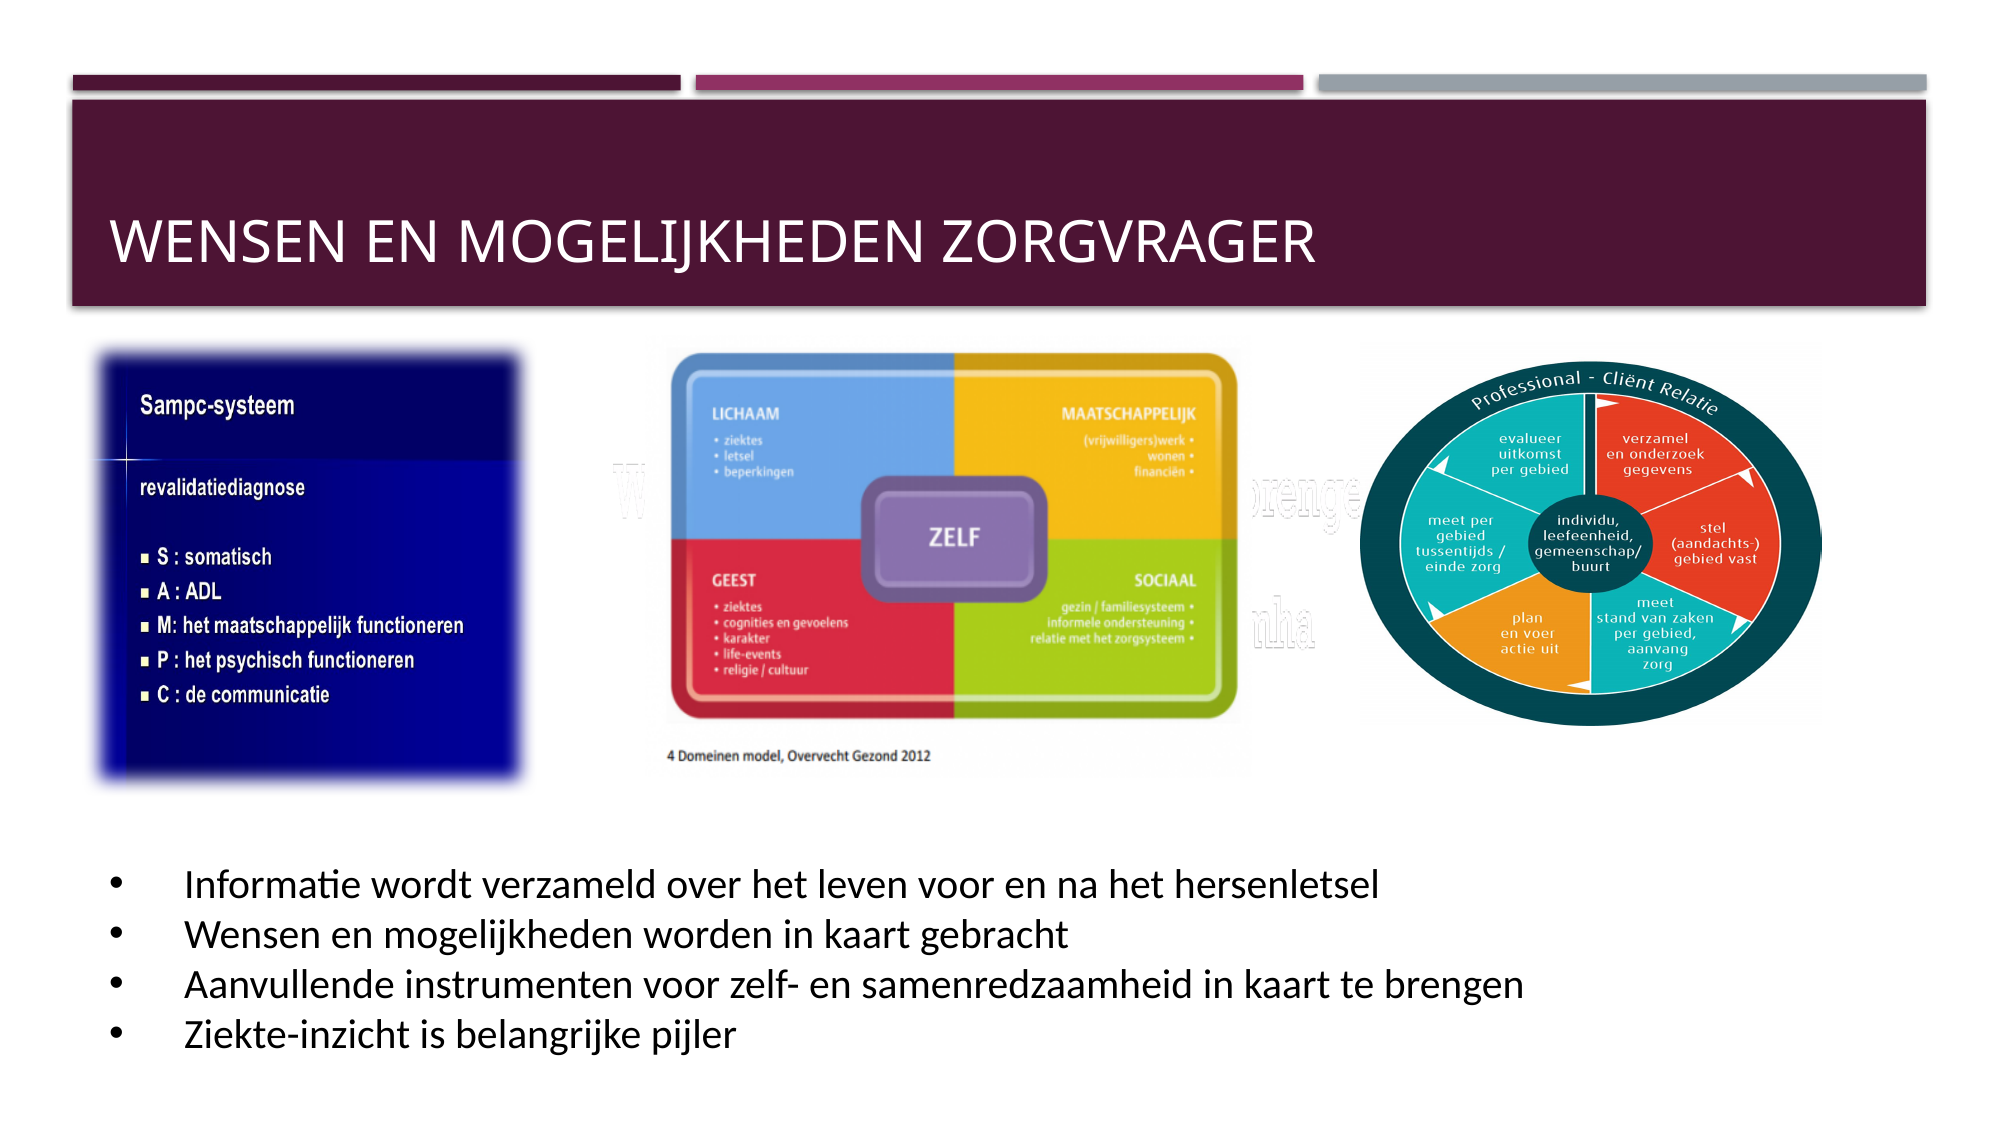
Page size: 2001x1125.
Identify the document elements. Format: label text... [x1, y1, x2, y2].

text_box Informatie wordt verzameld over het leven voor en na het hersenletsel Wensen en mogelijkheden worden in kaart gebracht Aanvullende instrumenten voor zelf- en samenredzaamheid in kaart te brengen Ziekte-inzicht is belangrijke pijler [94, 849, 1903, 1065]
picture [81, 334, 537, 797]
picture [589, 334, 1822, 779]
title Wensen en mogelijkheden zorgvrager [94, 119, 1904, 282]
